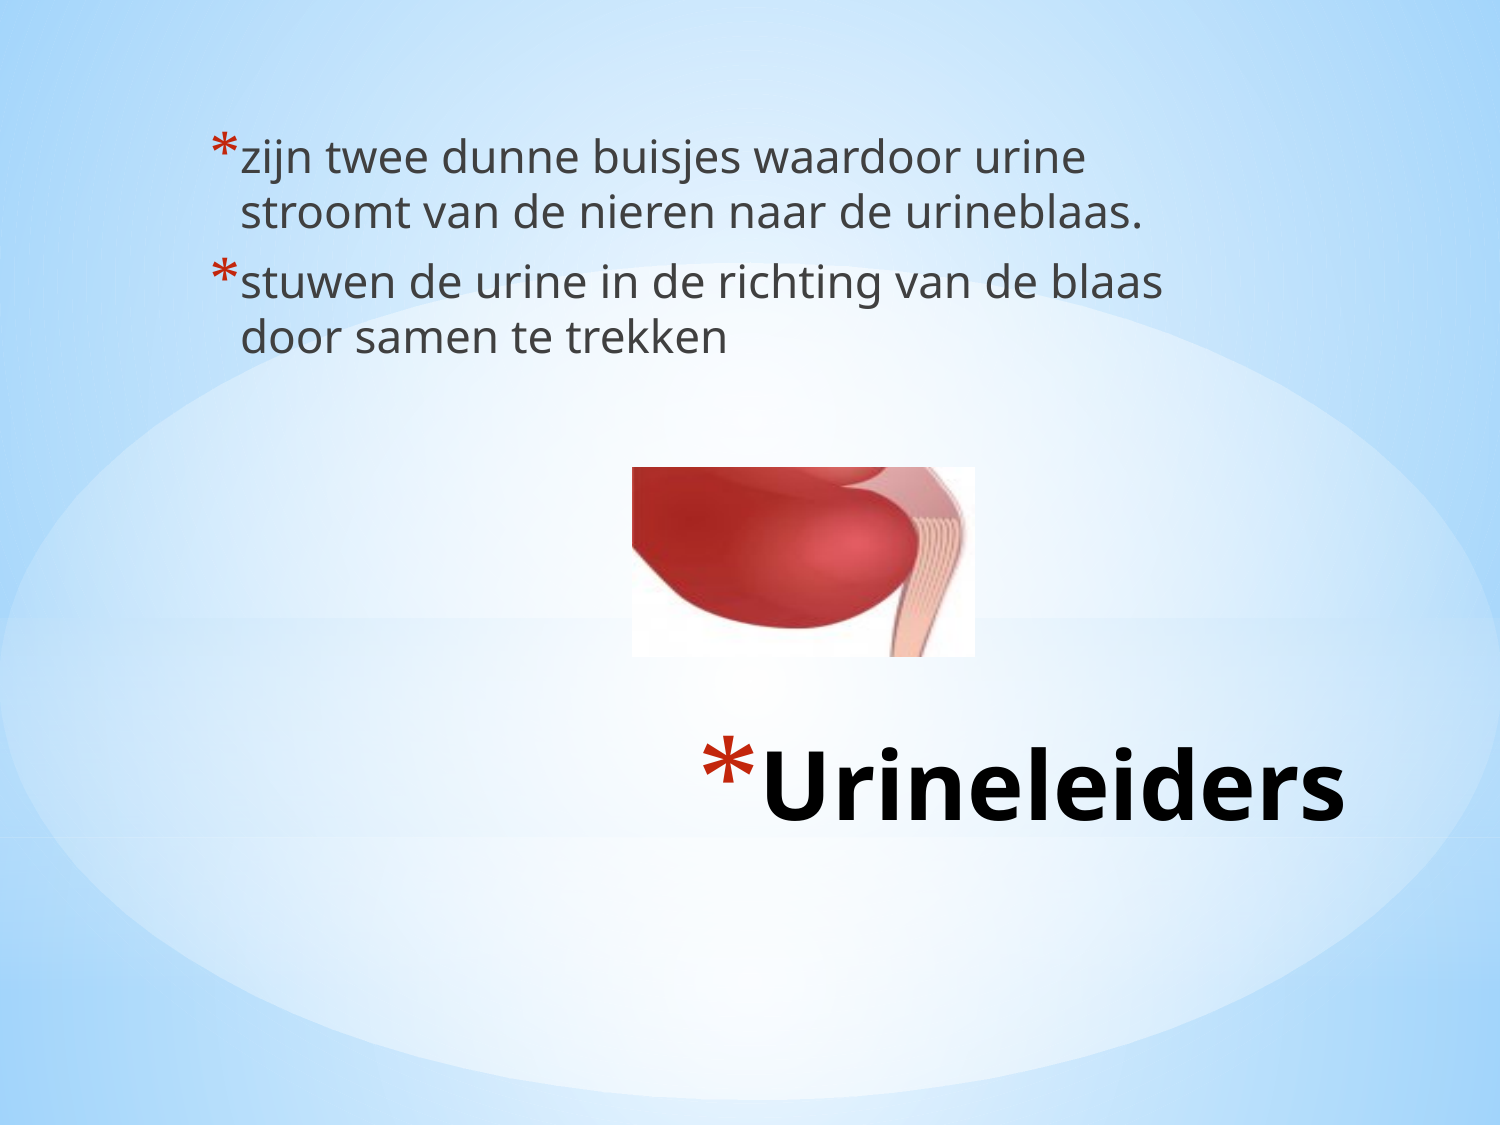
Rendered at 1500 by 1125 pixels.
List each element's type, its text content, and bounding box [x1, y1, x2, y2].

title Urineleiders [294, 717, 1363, 905]
list zijn twee dunne buisjes waardoor urine stroomt van de nieren naar de urineblaas. stuwen de urine in de richting van de blaas door samen te trekken [187, 120, 1238, 690]
picture [632, 467, 975, 658]
